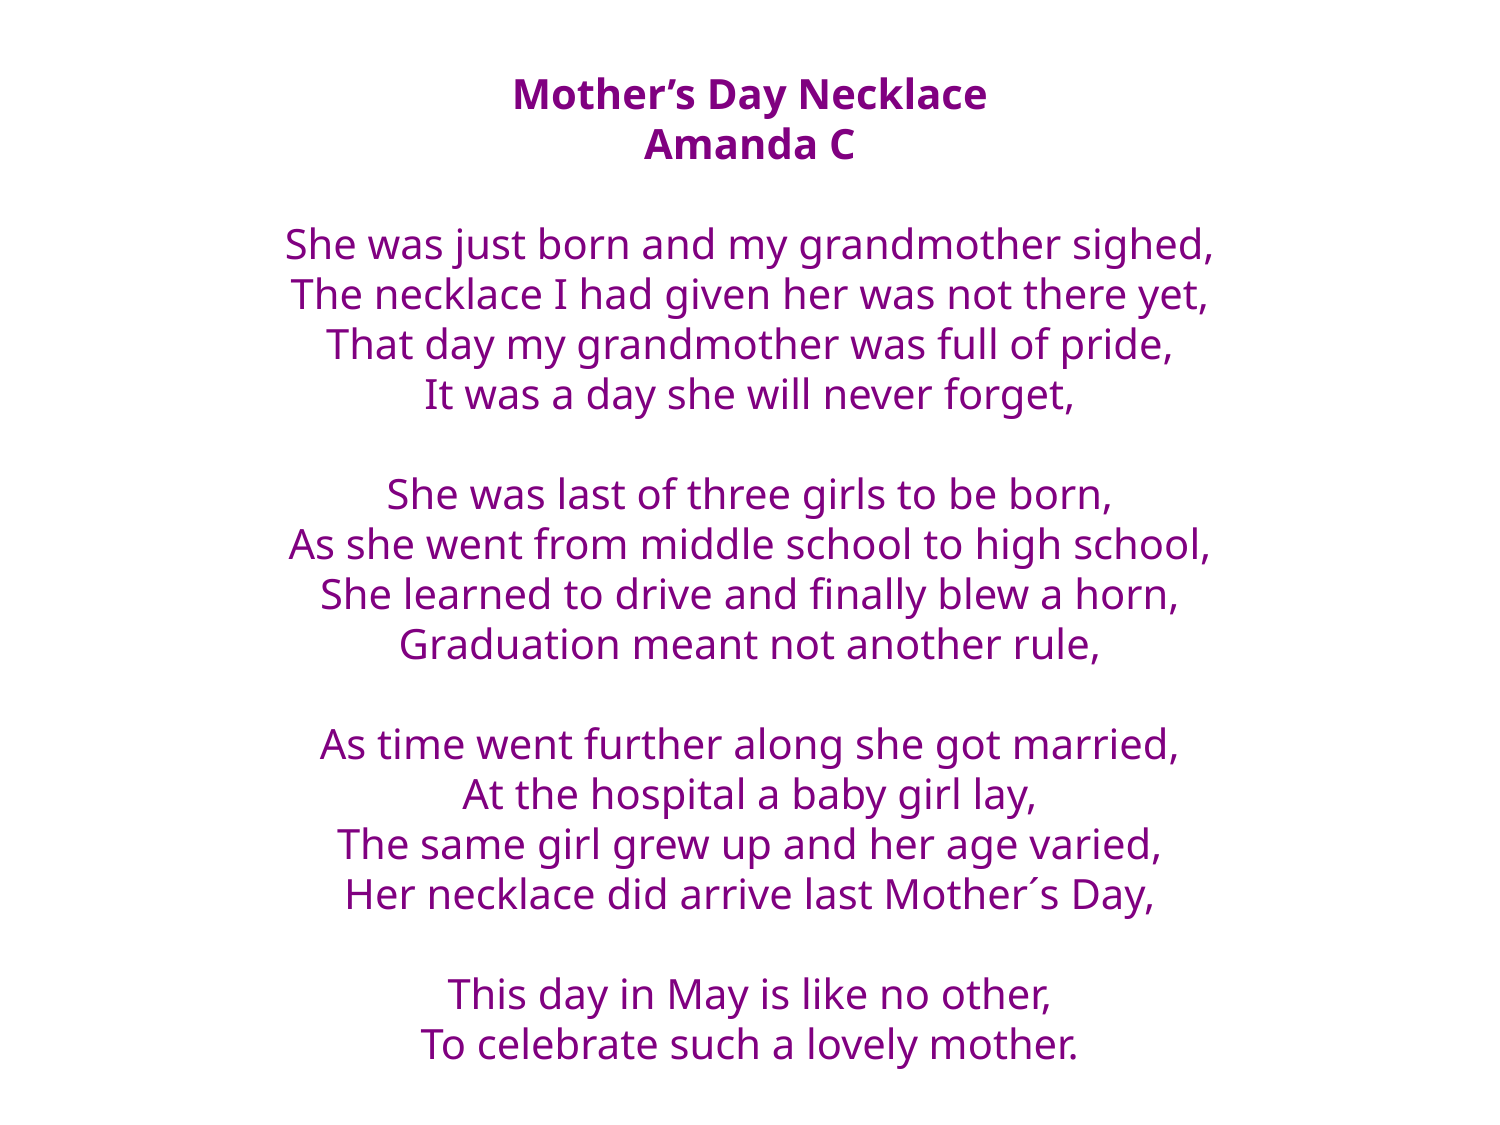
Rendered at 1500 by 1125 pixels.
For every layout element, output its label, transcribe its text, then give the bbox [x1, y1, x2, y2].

text_box Mother’s Day Necklace Amanda C She was just born and my grandmother sighed, The necklace I had given her was not there yet, That day my grandmother was full of pride, It was a day she will never forget, She was last of three girls to be born, As she went from middle school to high school, She learned to drive and finally blew a horn, Graduation meant not another rule, As time went further along she got married, At the hospital a baby girl lay, The same girl grew up and her age varied, Her necklace did arrive last Mother´s Day, This day in May is like no other, To celebrate such a lovely mother. [0, 60, 1500, 1076]
